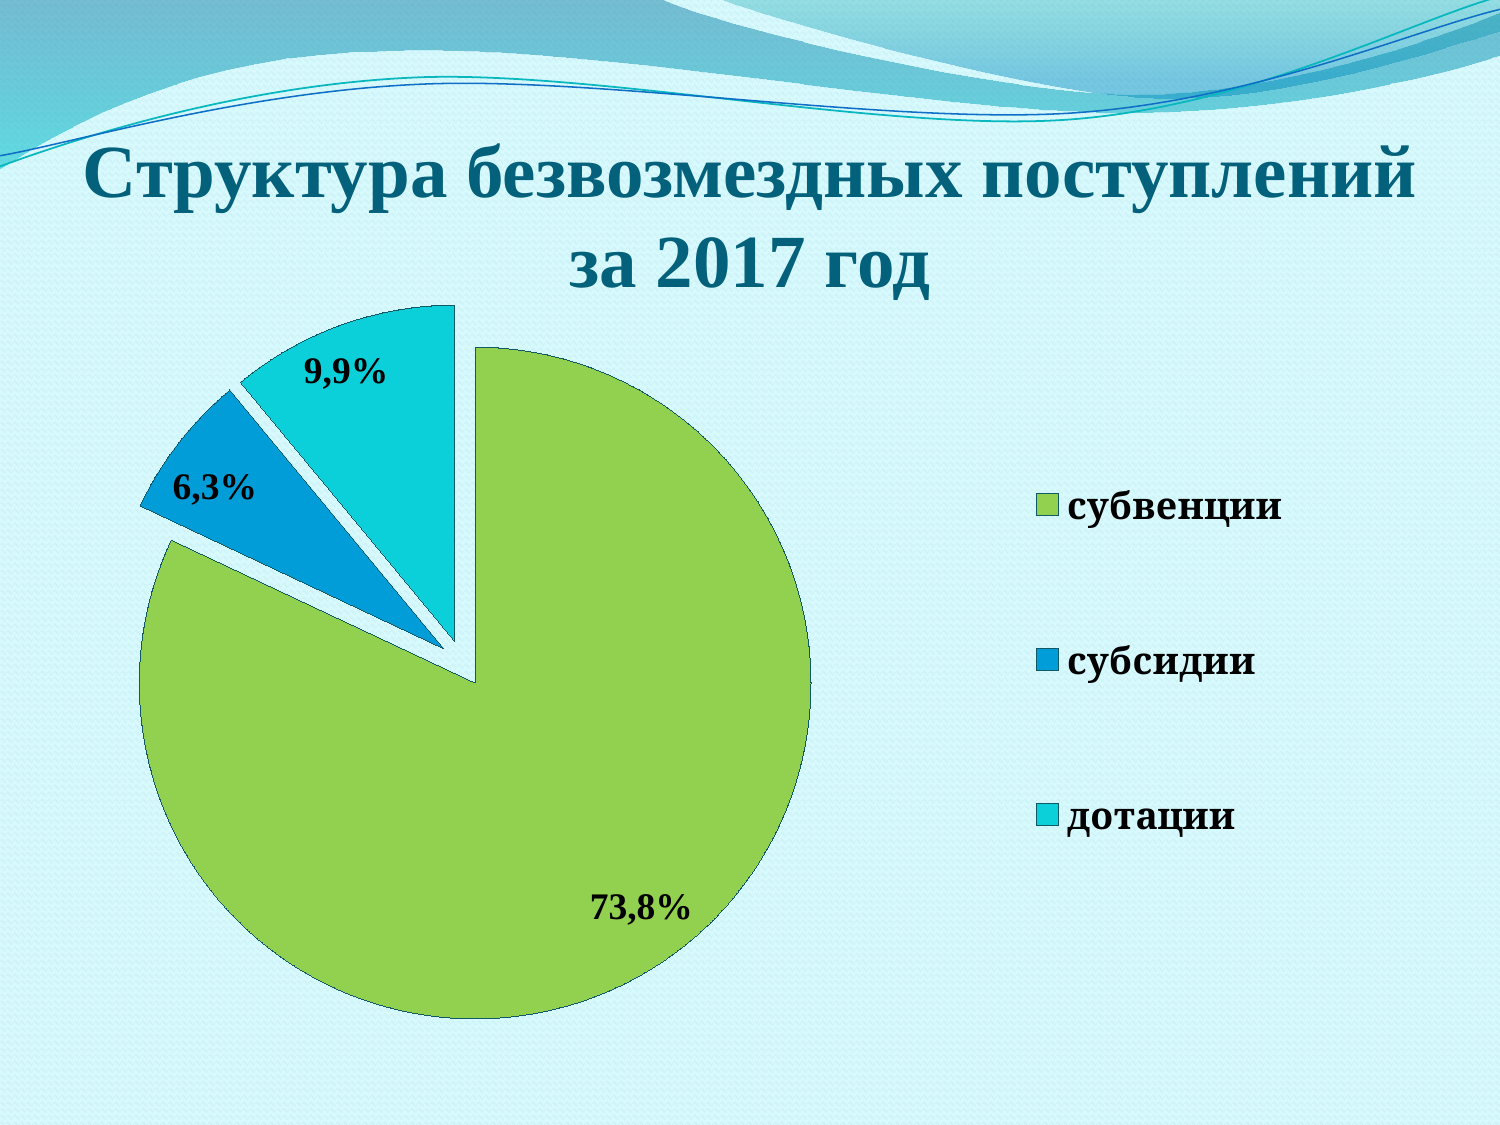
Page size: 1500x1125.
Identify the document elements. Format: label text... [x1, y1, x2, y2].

chart [52, 302, 1404, 1023]
title Структура безвозмездных поступлений за 2017 год [75, 115, 1425, 303]
